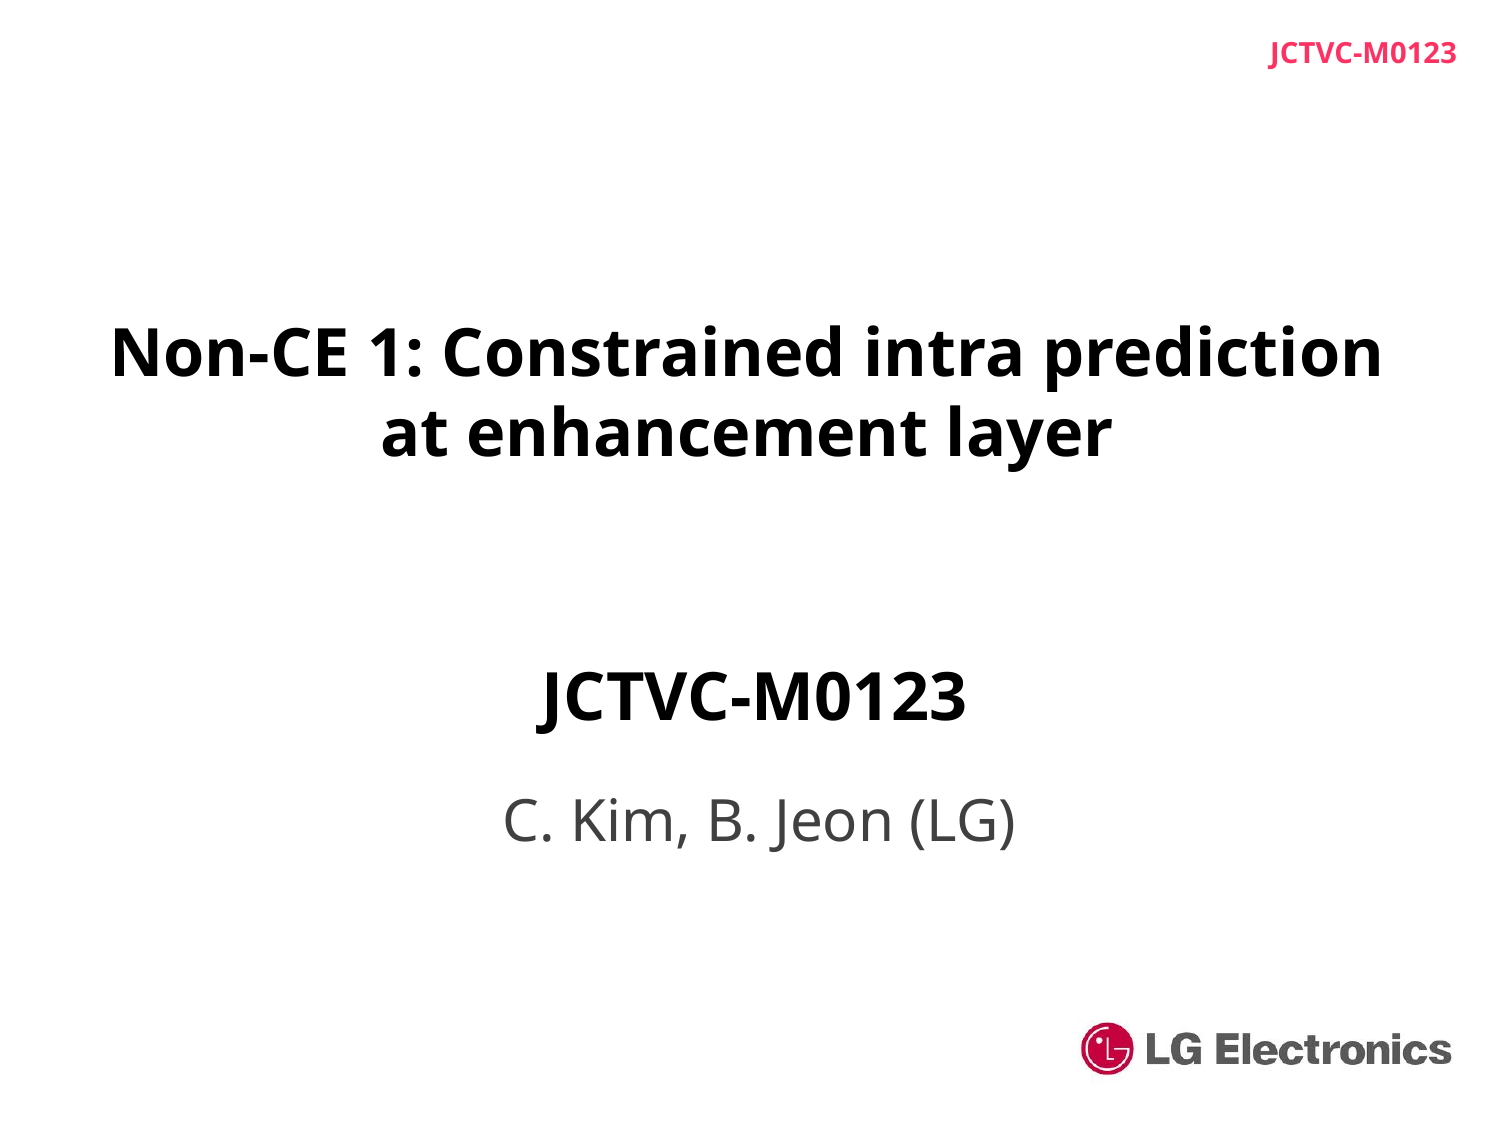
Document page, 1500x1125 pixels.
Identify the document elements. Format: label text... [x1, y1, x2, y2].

text_box JCTVC-M0123 [1241, 27, 1472, 77]
title Non-CE 1: Constrained intra prediction at enhancement layer [58, 269, 1454, 511]
text_box JCTVC-M0123 [383, 646, 1126, 742]
subtitle C. Kim, B. Jeon (LG) [234, 775, 1285, 858]
picture [1078, 1007, 1454, 1091]
